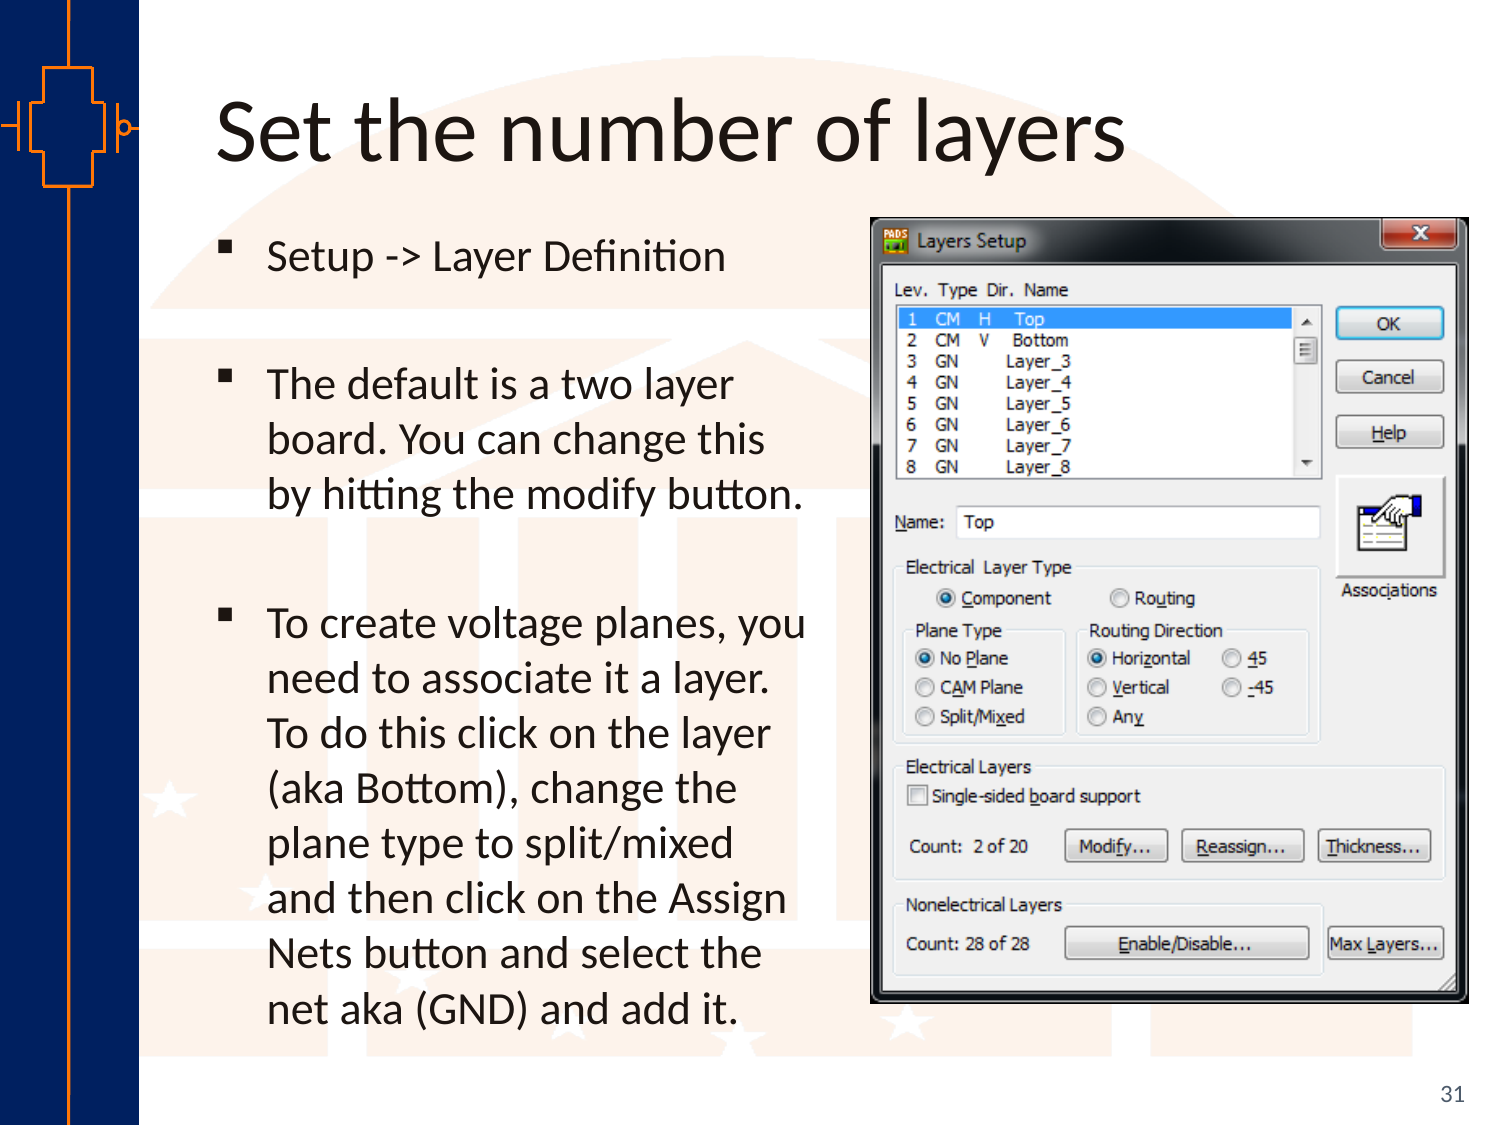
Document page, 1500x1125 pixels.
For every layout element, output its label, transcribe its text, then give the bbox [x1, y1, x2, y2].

title Set the number of layers [200, 0, 1388, 188]
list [870, 217, 1470, 1005]
list Setup -> Layer Definition The default is a two layer board. You can change this by hitting the modify button. To create voltage planes, you need to associate it a layer. To do this click on the layer (aka Bottom), change the plane type to split/mixed and then click on the Assign Nets button and select the net aka (GND) and add it. [199, 217, 827, 1090]
slide_number 31 [1425, 1062, 1488, 1123]
